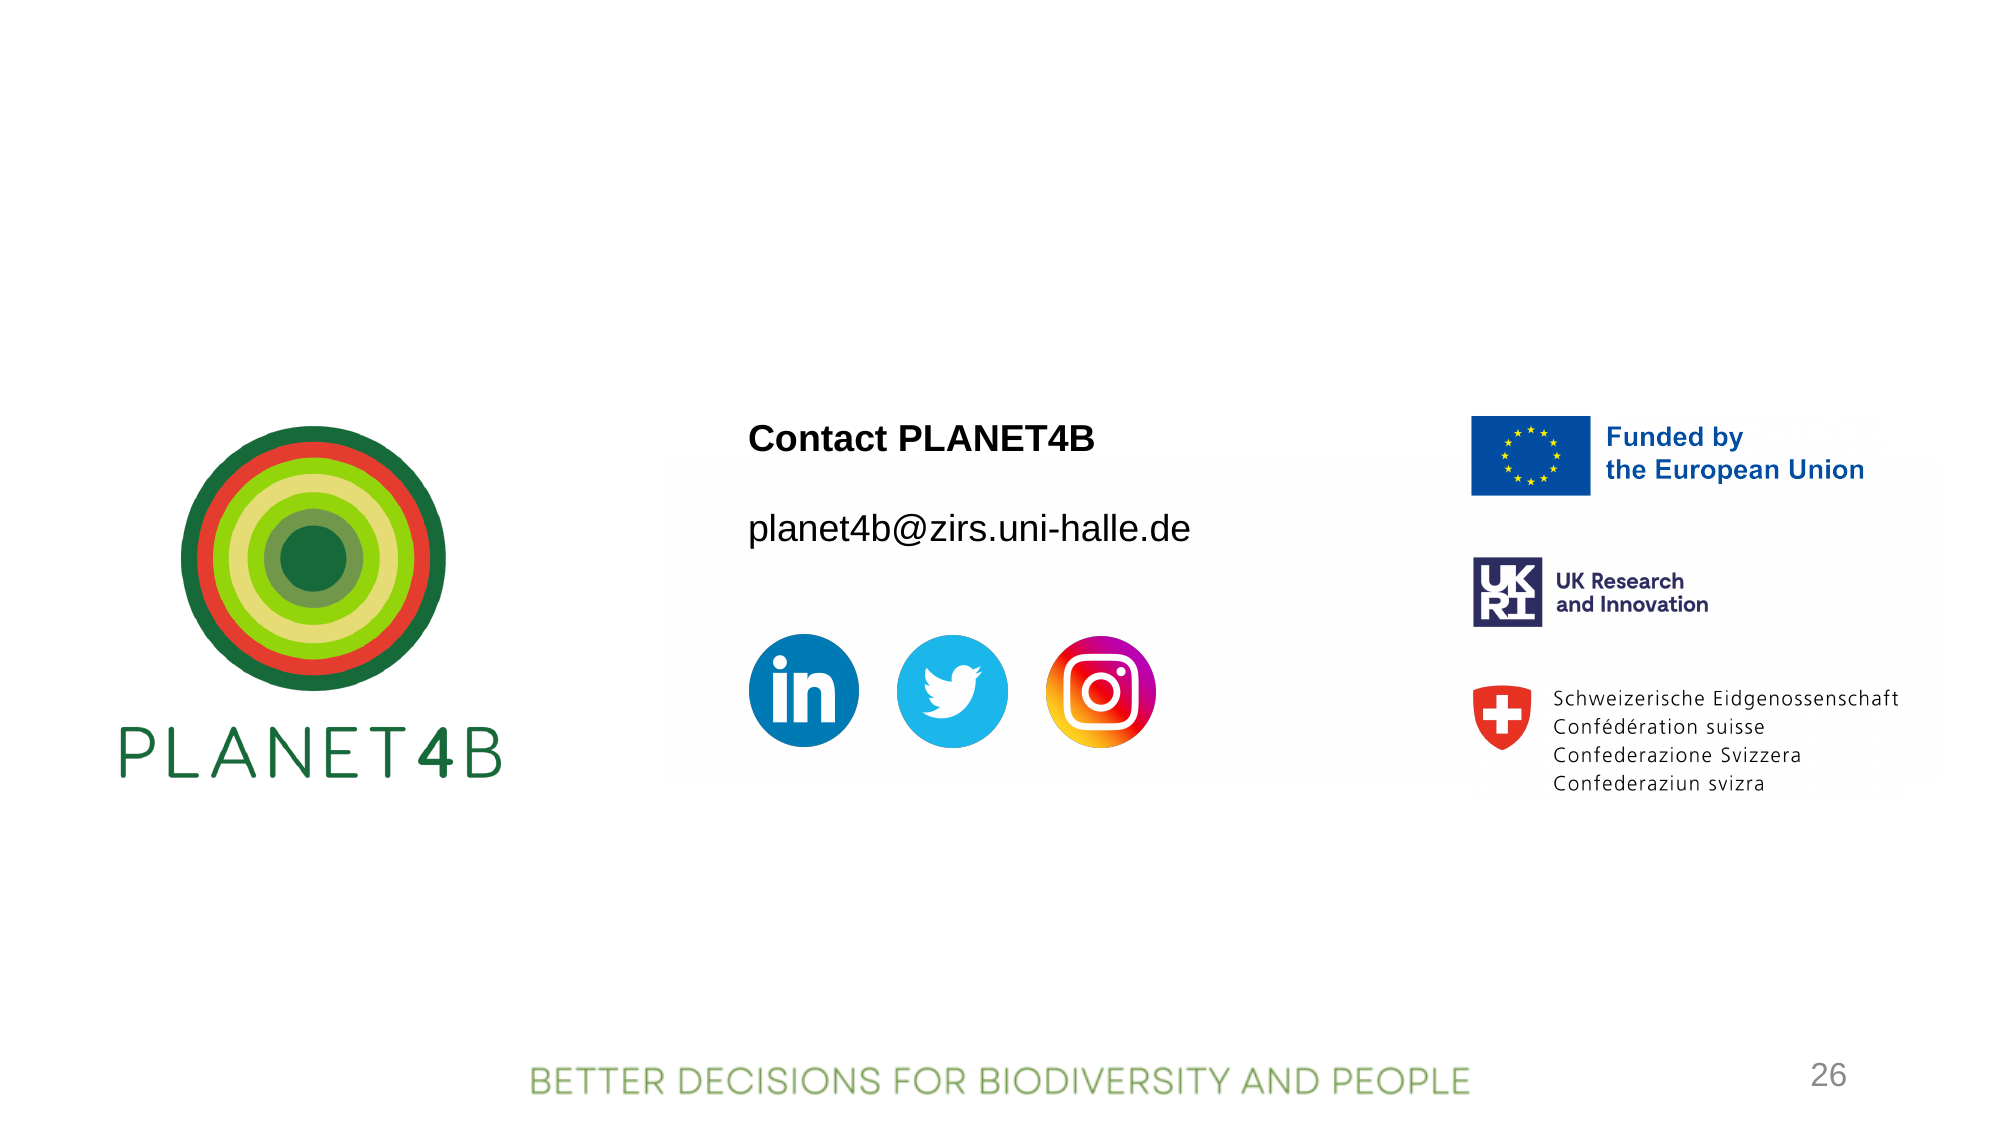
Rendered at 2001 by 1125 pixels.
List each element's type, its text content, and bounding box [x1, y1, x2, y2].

picture [514, 1052, 1486, 1113]
picture [0, 336, 2000, 864]
slide_number 26 [1412, 1042, 1863, 1103]
